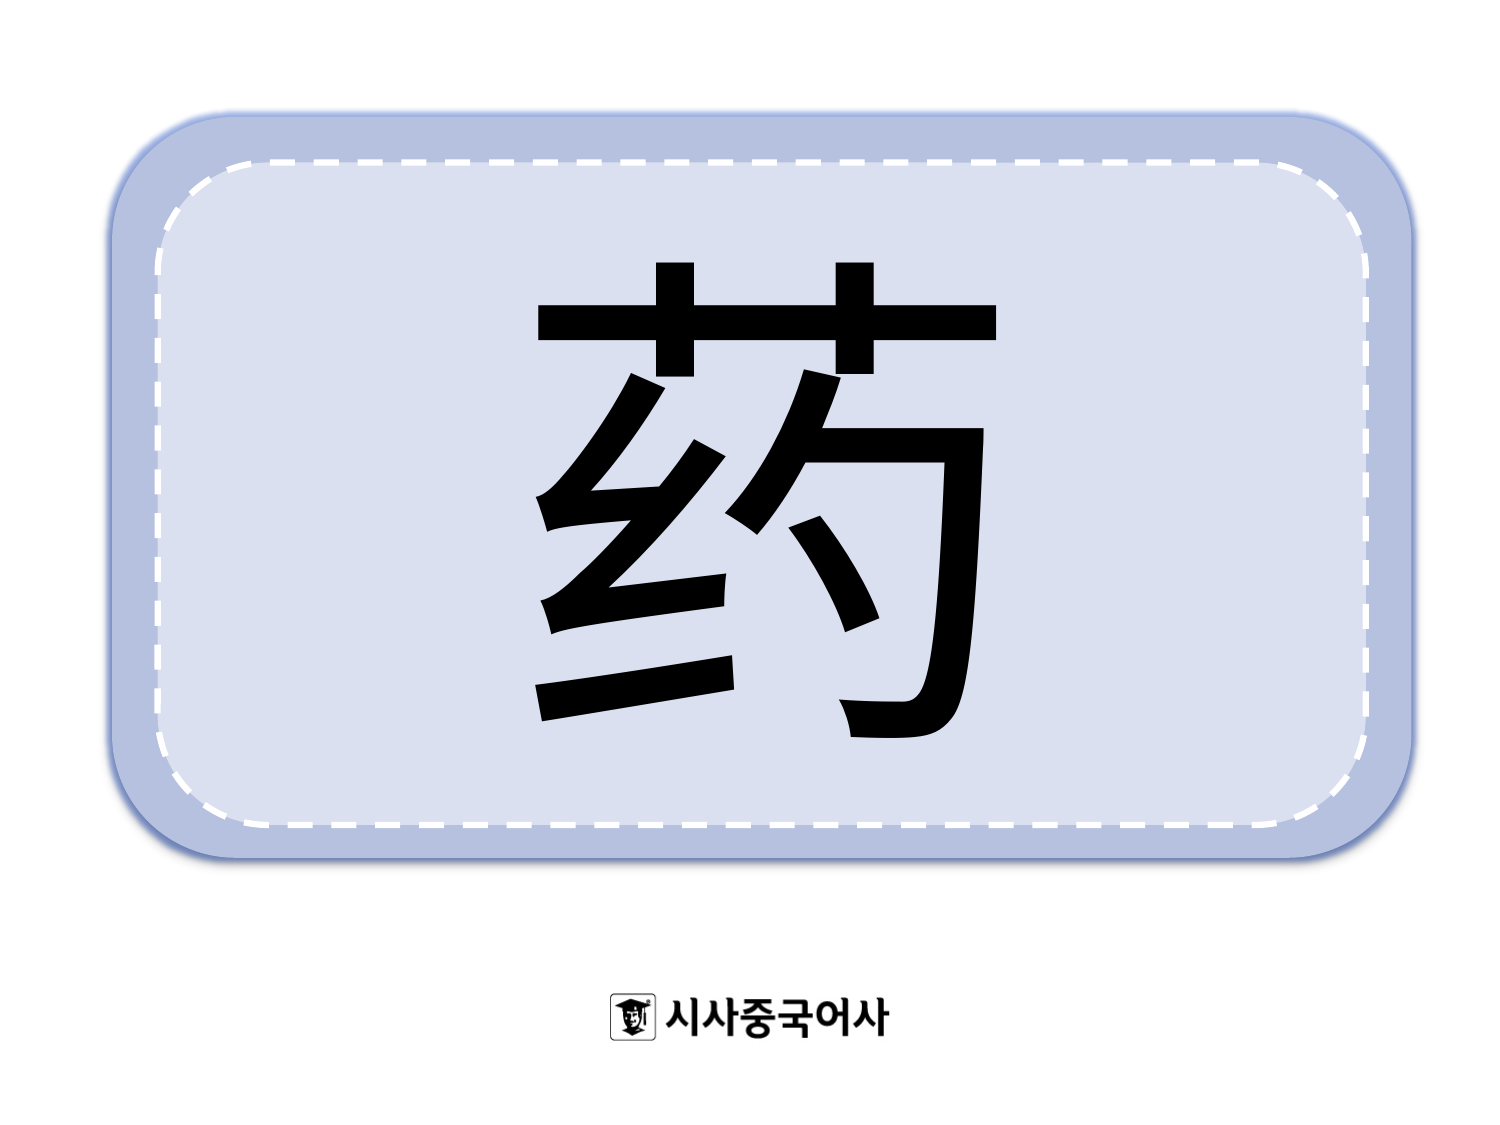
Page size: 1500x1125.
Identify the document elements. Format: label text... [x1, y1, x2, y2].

text_box 药 [162, 160, 1371, 824]
picture [602, 987, 898, 1047]
